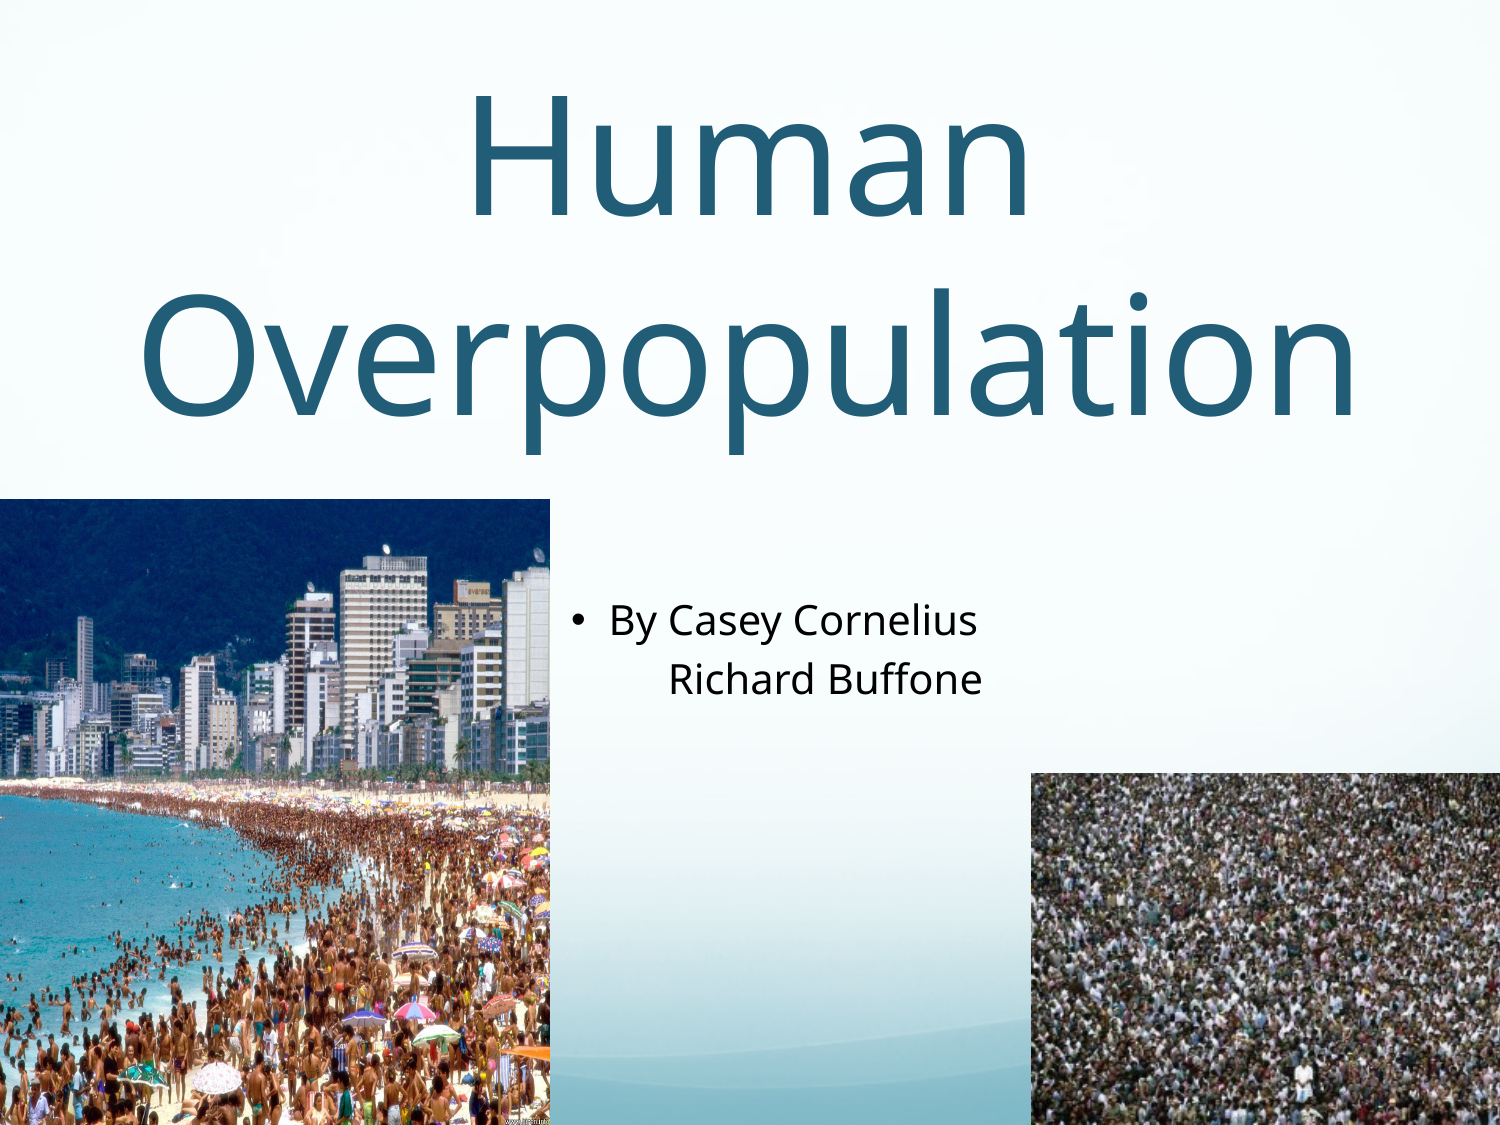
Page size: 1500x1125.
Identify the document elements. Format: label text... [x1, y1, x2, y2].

list By Casey Cornelius Richard Buffone [105, 212, 1426, 926]
title Human Overpopulation [74, 187, 1426, 457]
picture [0, 499, 551, 1125]
picture [1030, 772, 1500, 1125]
